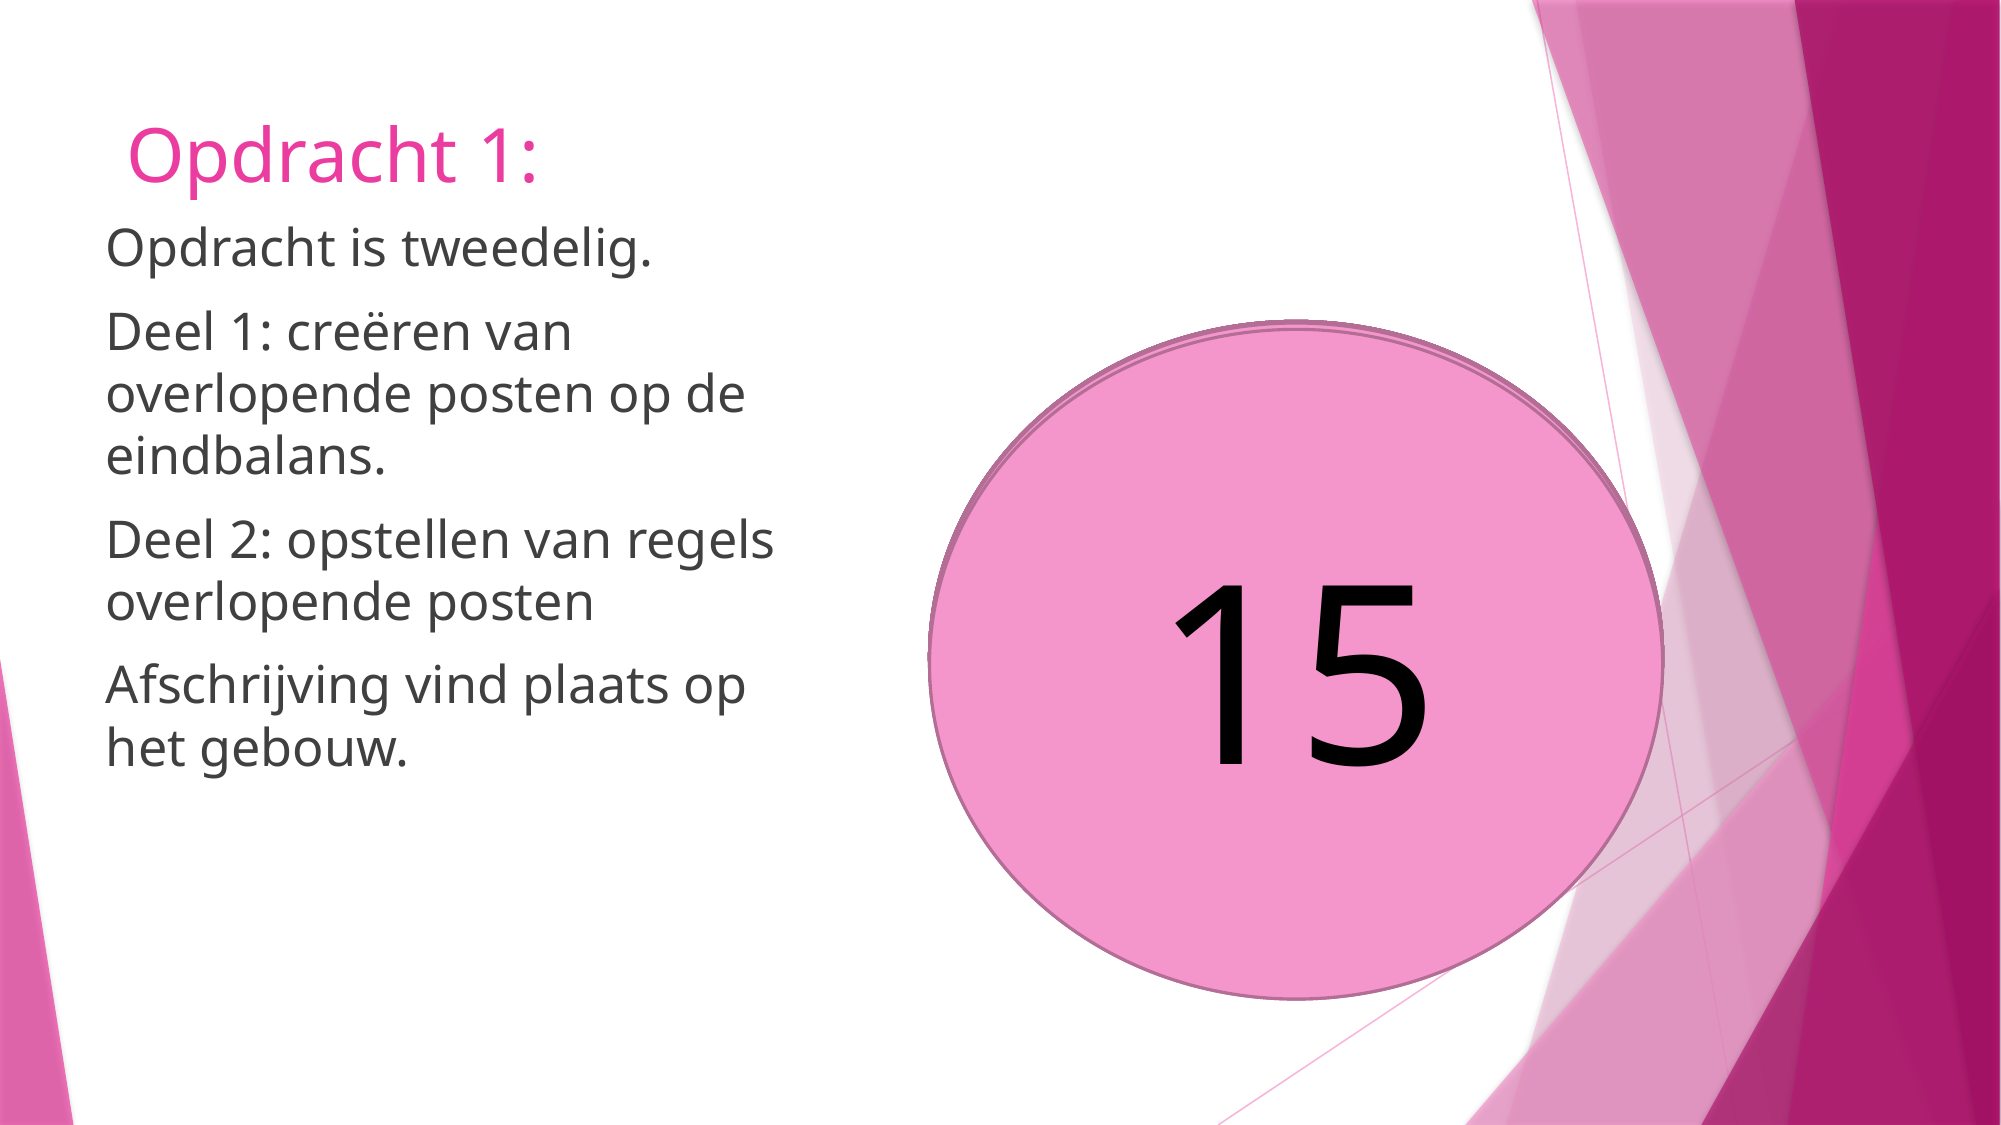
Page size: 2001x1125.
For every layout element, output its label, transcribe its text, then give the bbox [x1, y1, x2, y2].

text_box 14 [930, 321, 1662, 621]
title Opdracht 1: [111, 99, 1522, 317]
text_box 15 [927, 327, 1665, 1001]
list Opdracht is tweedelig. Deel 1: creëren van overlopende posten op de eindbalans. Deel 2: opstellen van regels overlopende posten Afschrijving vind plaats op het gebouw. [90, 207, 817, 960]
